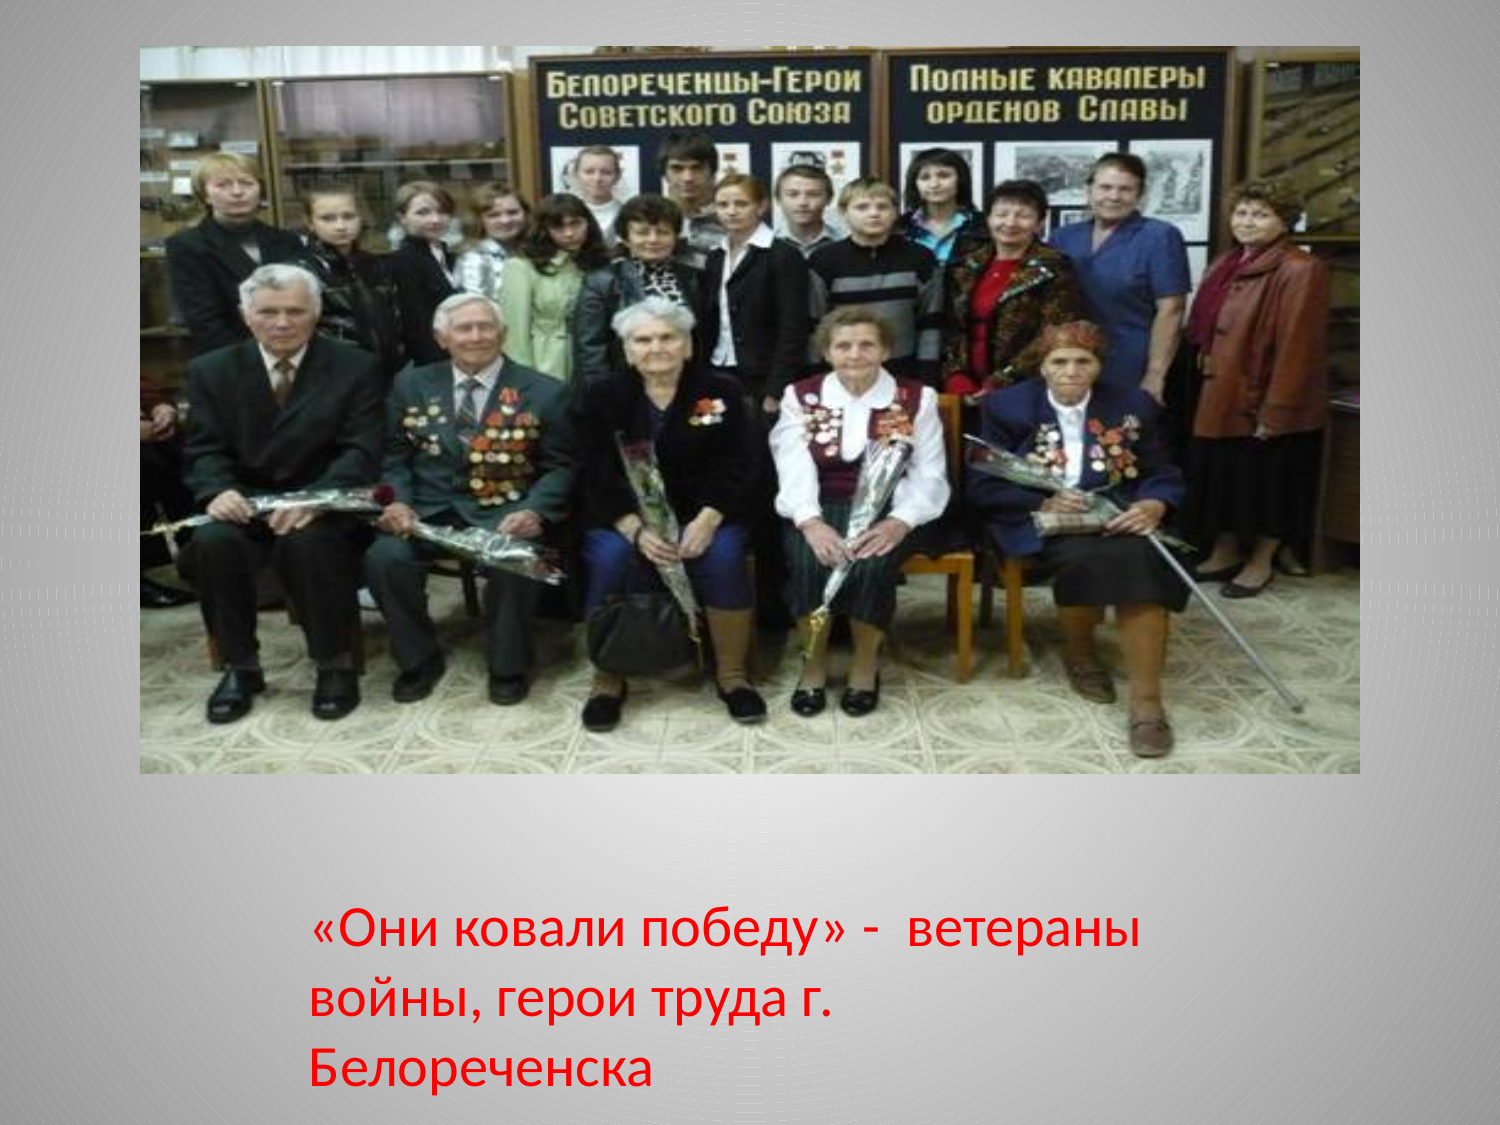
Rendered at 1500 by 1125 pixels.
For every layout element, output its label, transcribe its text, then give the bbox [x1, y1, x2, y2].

picture [140, 23, 1360, 774]
list «Они ковали победу» - ветераны войны, герои труда г. Белореченска [294, 880, 1194, 1013]
